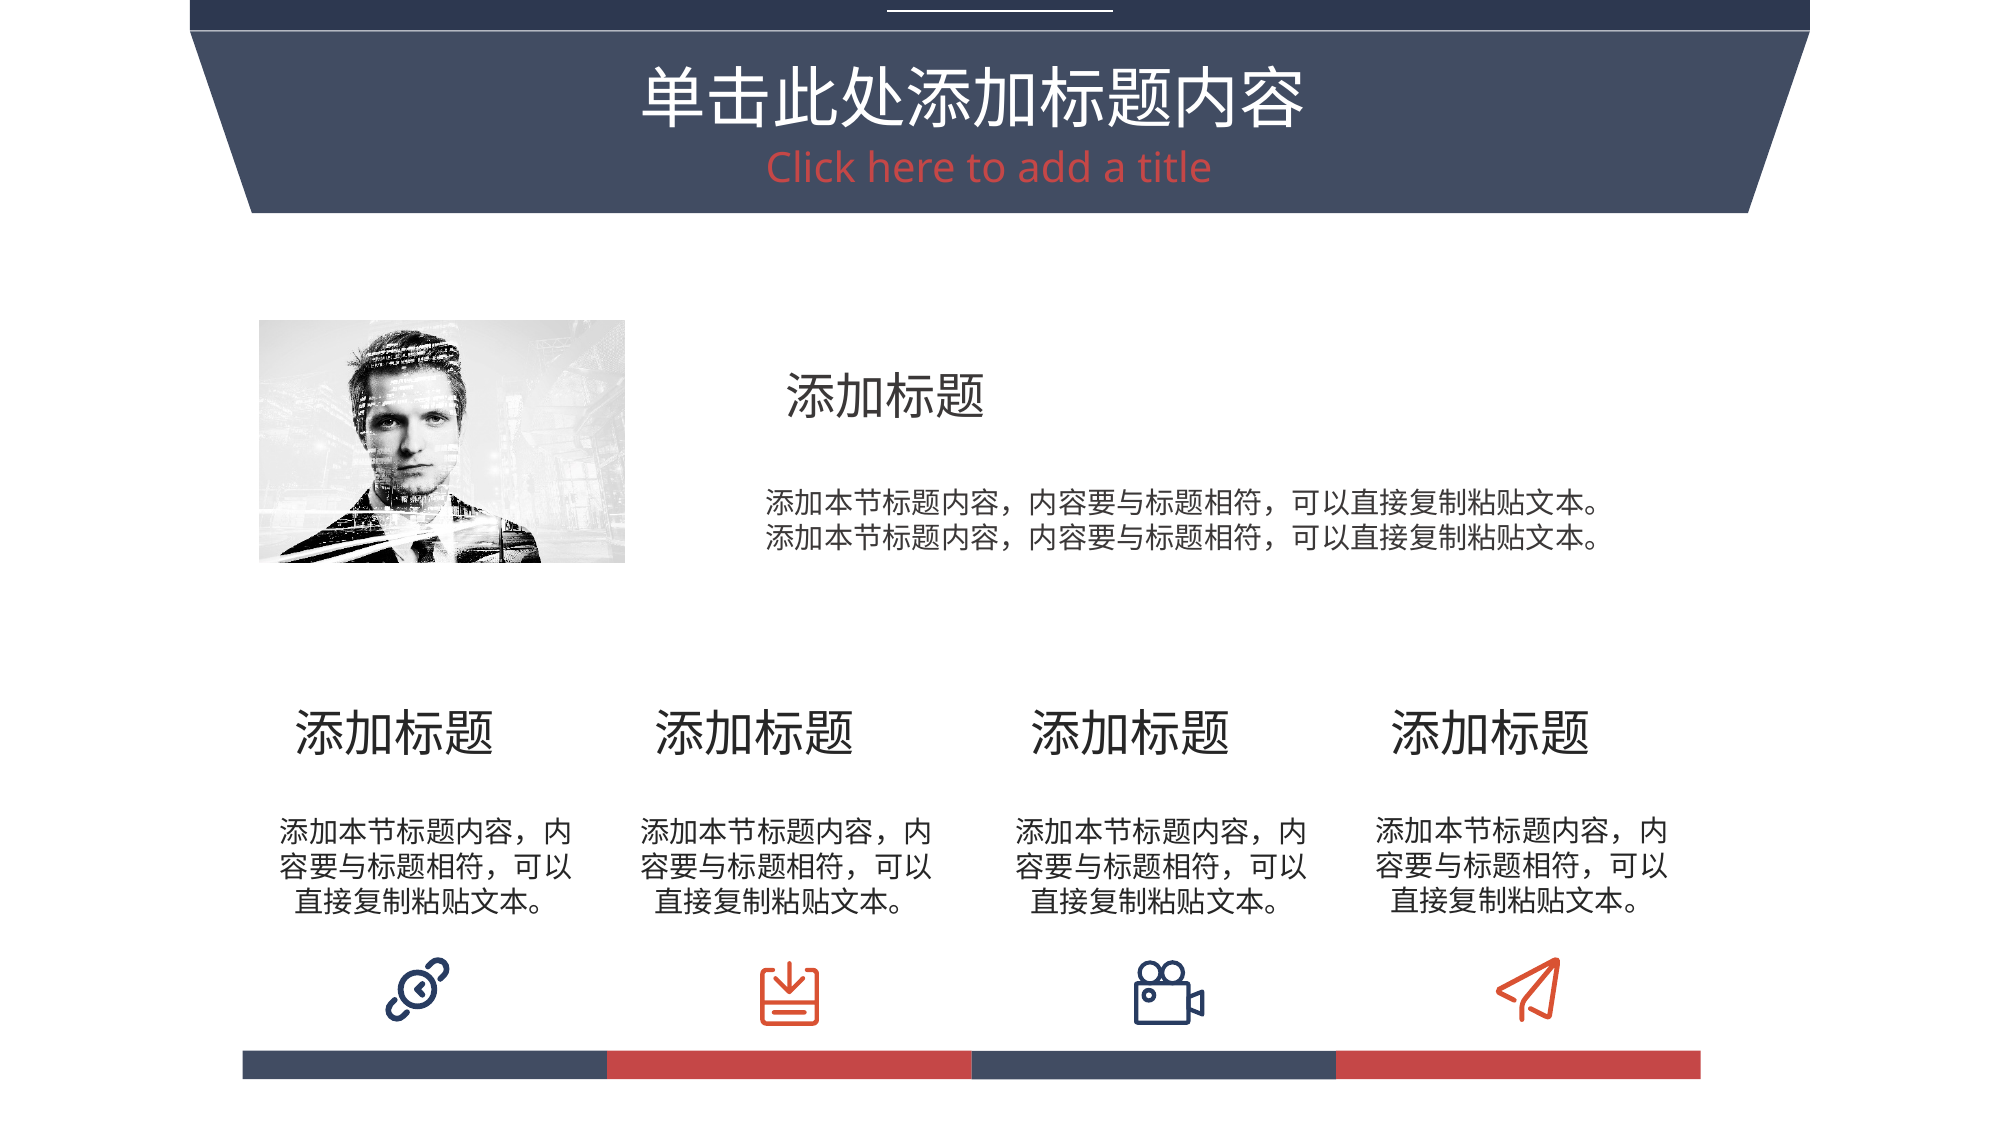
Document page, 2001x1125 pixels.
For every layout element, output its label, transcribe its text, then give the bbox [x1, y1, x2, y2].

picture [1495, 957, 1560, 1022]
text_box 添加本节标题内容，内容要与标题相符，可以直接复制粘贴文本。 [264, 805, 589, 926]
text_box 添加本节标题内容，内容要与标题相符，可以直接复制粘贴文本。 [624, 805, 949, 926]
picture [1134, 959, 1205, 1025]
text_box 添加标题 [640, 694, 933, 770]
text_box [971, 1050, 1335, 1080]
text_box 添加标题 [1375, 693, 1669, 769]
picture [259, 320, 625, 563]
text_box 添加本节标题内容，内容要与标题相符，可以直接复制粘贴文本。 [1000, 805, 1325, 926]
picture [385, 957, 450, 1022]
text_box [606, 1049, 973, 1080]
text_box 添加本节标题内容，内容要与标题相符，可以直接复制粘贴文本。添加本节标题内容，内容要与标题相符，可以直接复制粘贴文本。 [750, 476, 1655, 562]
text_box [1335, 1049, 1702, 1080]
text_box 添加标题 [770, 357, 1134, 433]
picture [760, 961, 819, 1026]
text_box [242, 1049, 606, 1080]
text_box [189, 0, 1810, 213]
text_box 添加标题 [1015, 694, 1309, 770]
text_box 添加本节标题内容，内容要与标题相符，可以直接复制粘贴文本。 [1359, 805, 1684, 925]
text_box 添加标题 [279, 694, 573, 770]
